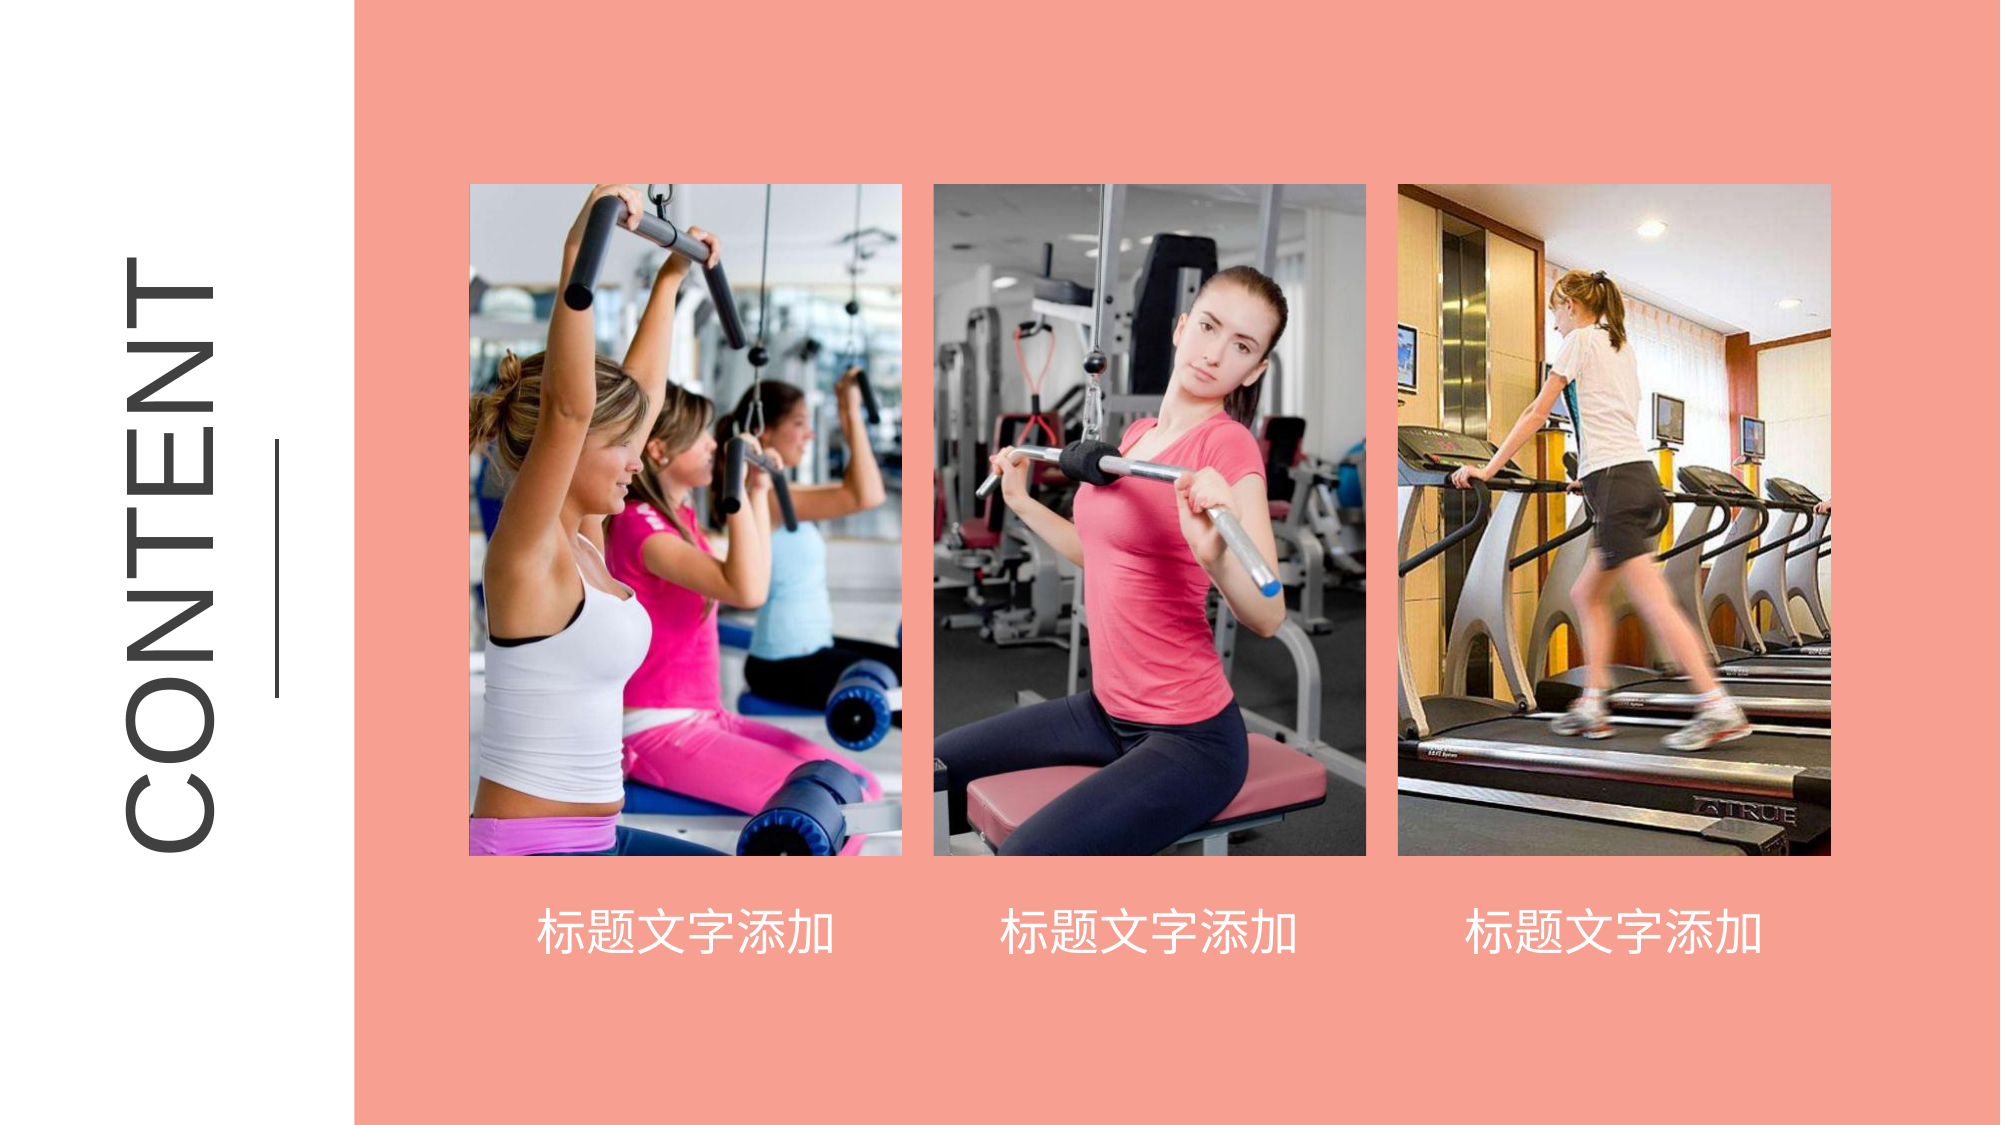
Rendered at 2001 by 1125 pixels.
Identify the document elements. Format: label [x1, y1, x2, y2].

text_box [80, 240, 278, 885]
text_box [468, 184, 902, 963]
text_box [1397, 184, 1831, 963]
text_box [353, 0, 2000, 1125]
text_box [933, 184, 1367, 963]
